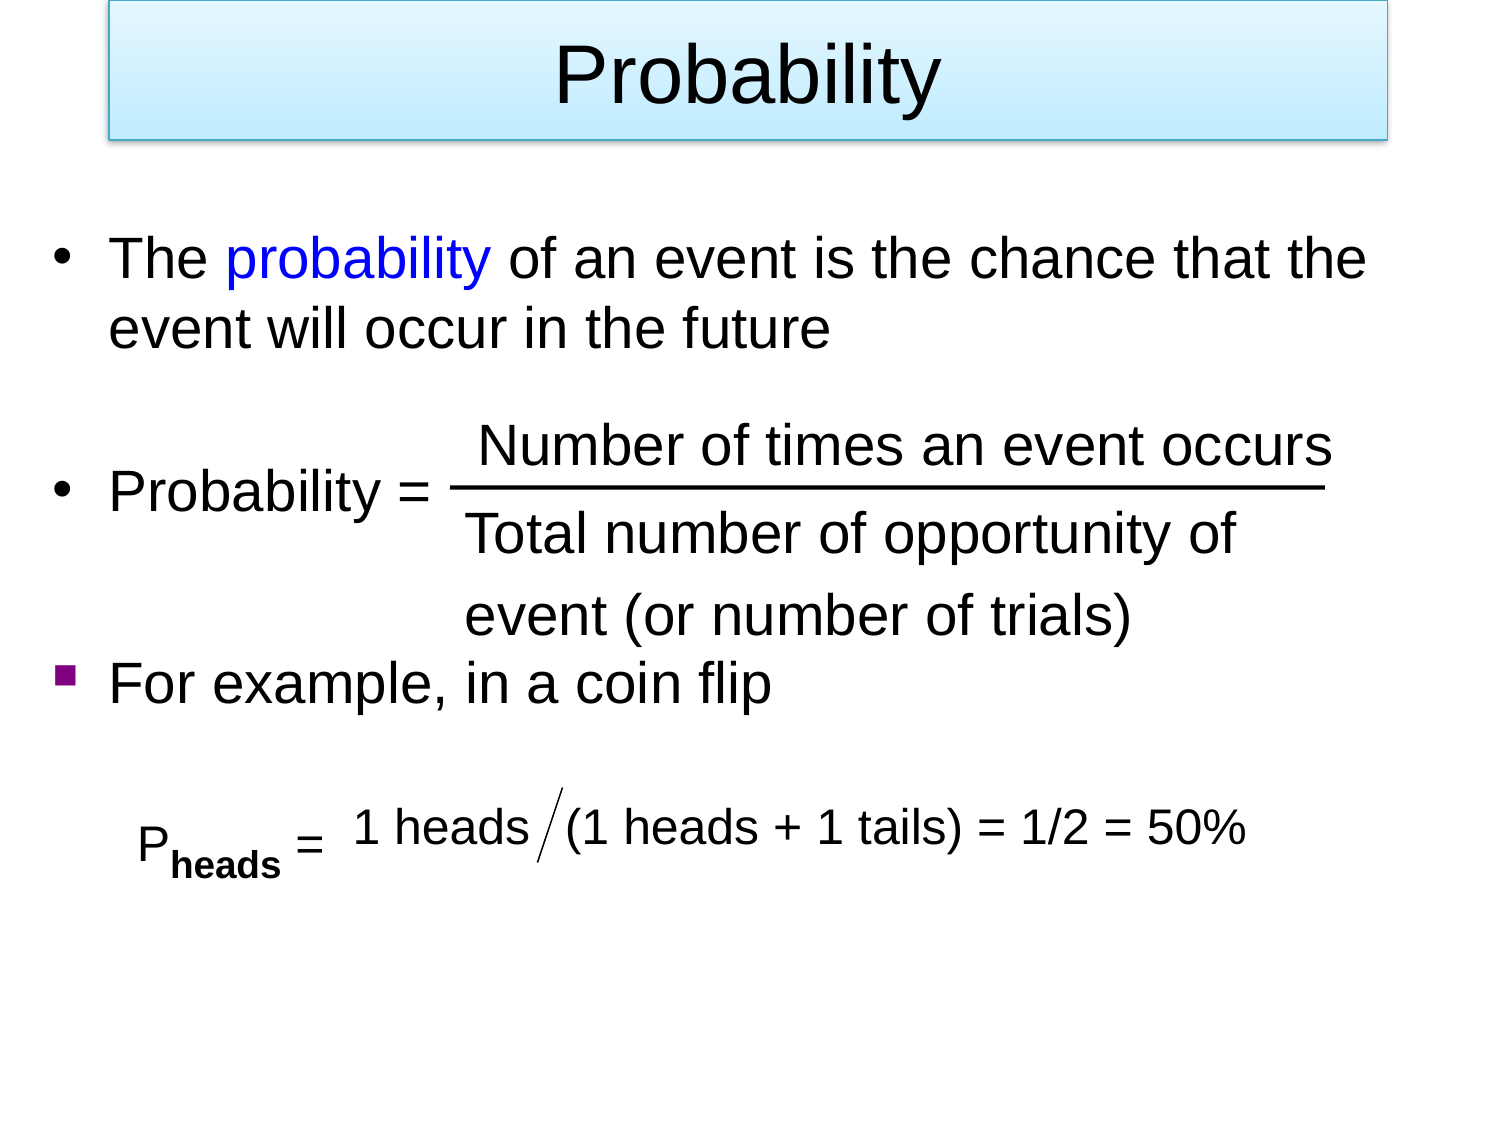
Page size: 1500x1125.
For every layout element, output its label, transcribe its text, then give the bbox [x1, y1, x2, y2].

text_box (1 heads + 1 tails) [550, 787, 962, 863]
text_box Pheads = [122, 787, 354, 894]
title Probability [108, 0, 1388, 141]
text_box For example, in a coin flip [37, 637, 1400, 950]
text_box 1 heads [337, 787, 546, 863]
text_box = 1/2 = 50% [962, 787, 1263, 863]
list The probability of an event is the chance that the event will occur in the future Probability = [37, 212, 1500, 750]
text_box Total number of opportunity of event (or number of trials) [449, 487, 1500, 588]
text_box Number of times an event occurs [462, 399, 1388, 500]
